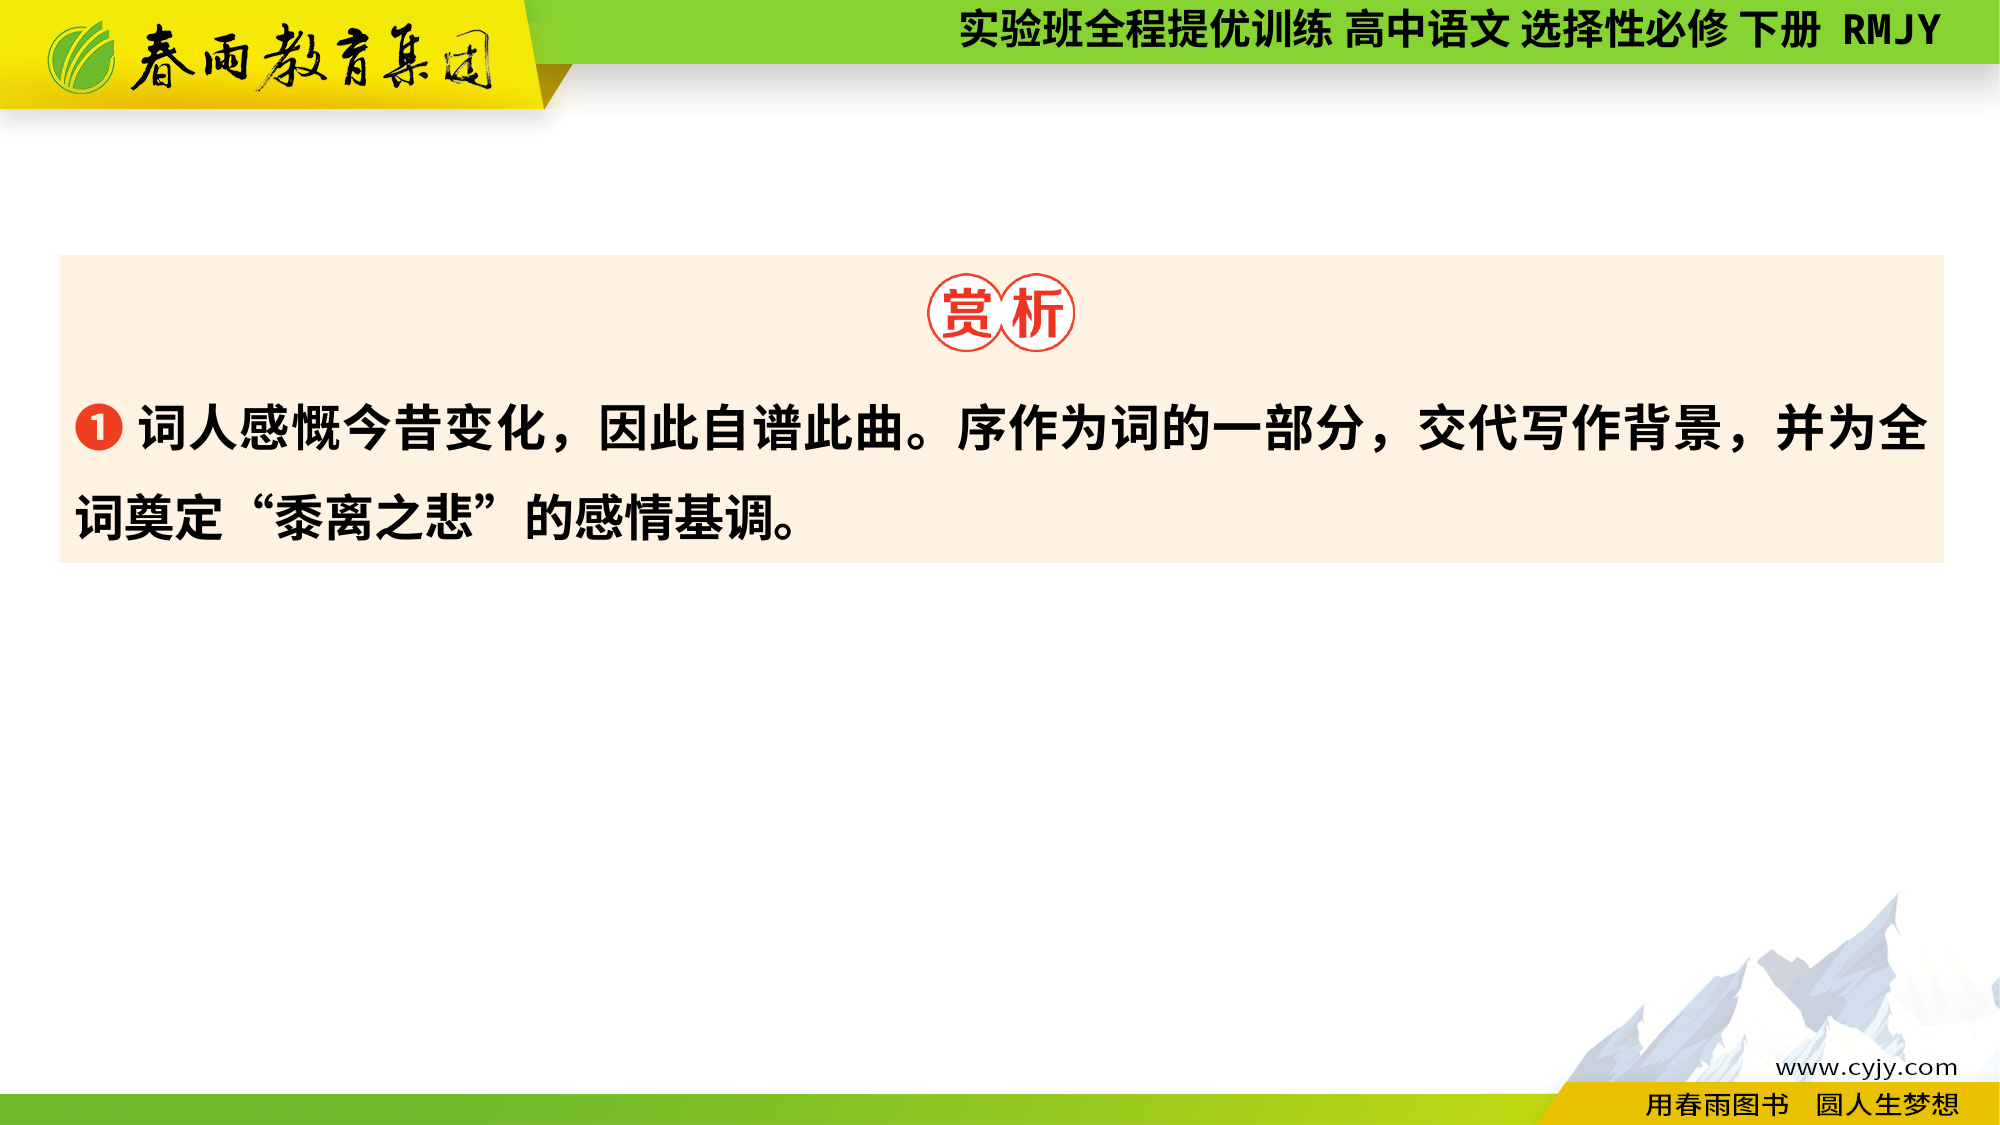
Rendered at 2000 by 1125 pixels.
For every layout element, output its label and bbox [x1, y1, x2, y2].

picture [0, 0, 2000, 1125]
text_box [58, 255, 1944, 563]
